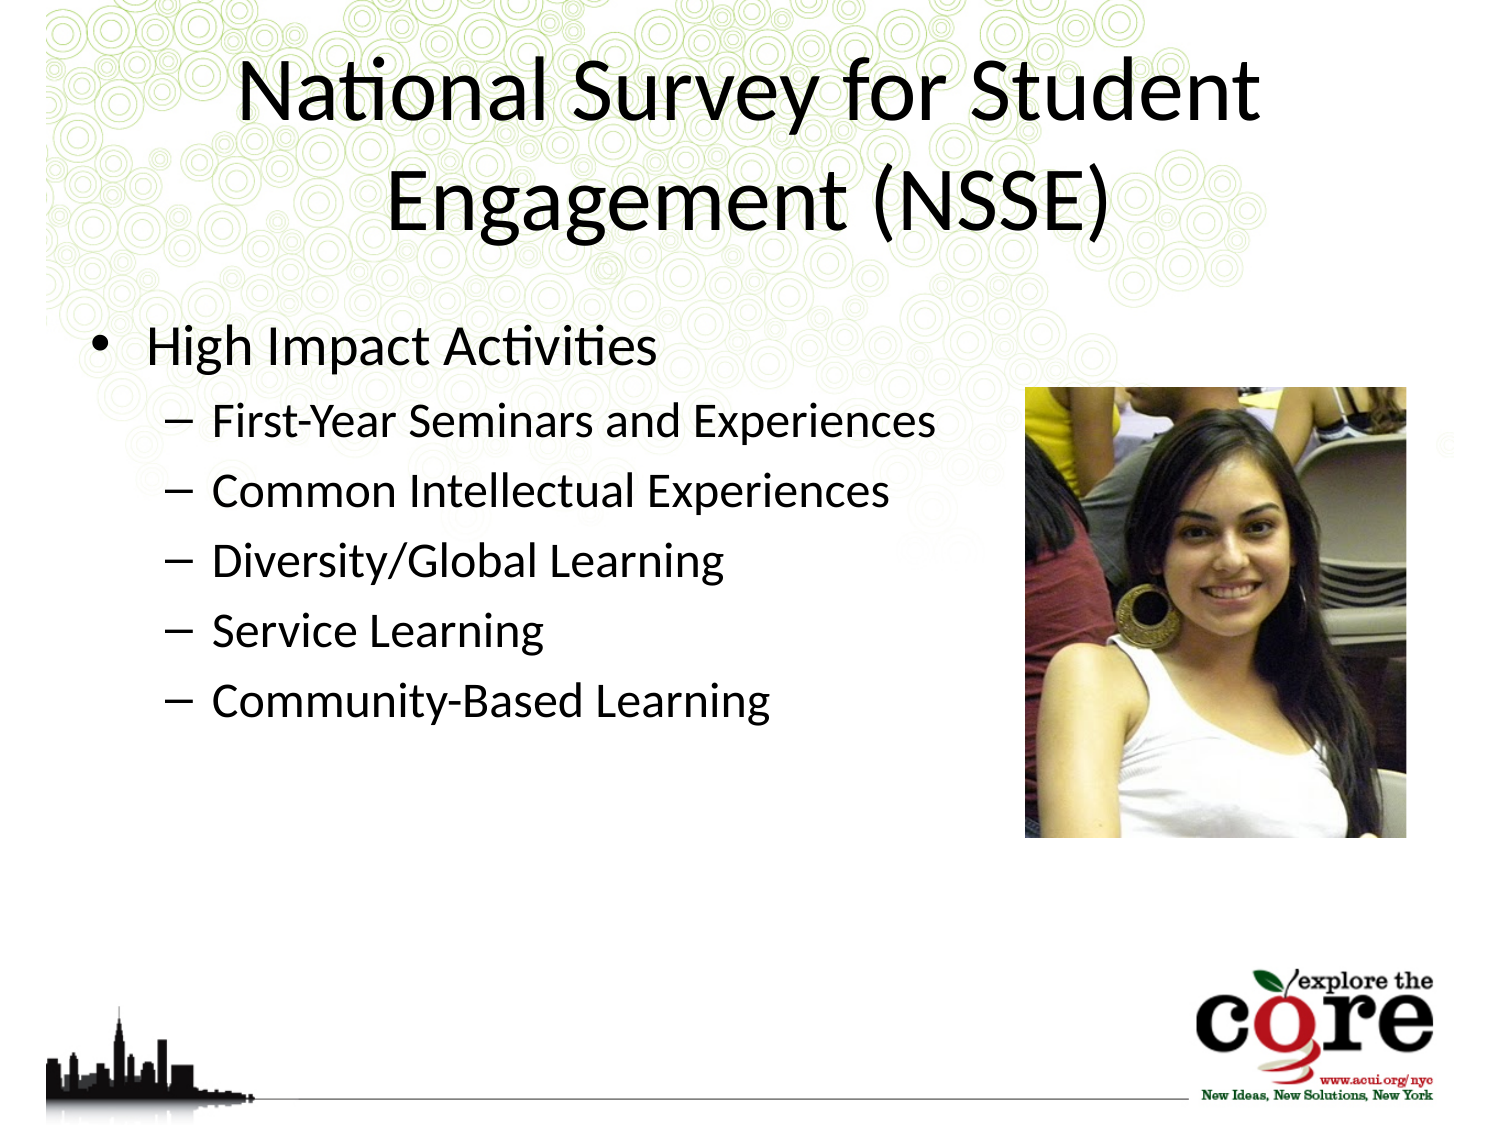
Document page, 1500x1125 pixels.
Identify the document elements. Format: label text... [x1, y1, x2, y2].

picture [46, 0, 1454, 1125]
title National Survey for Student Engagement (NSSE) [74, 44, 1426, 233]
list High Impact Activities First-Year Seminars and Experiences Common Intellectual Experiences Diversity/Global Learning Service Learning Community-Based Learning [74, 299, 1376, 1043]
